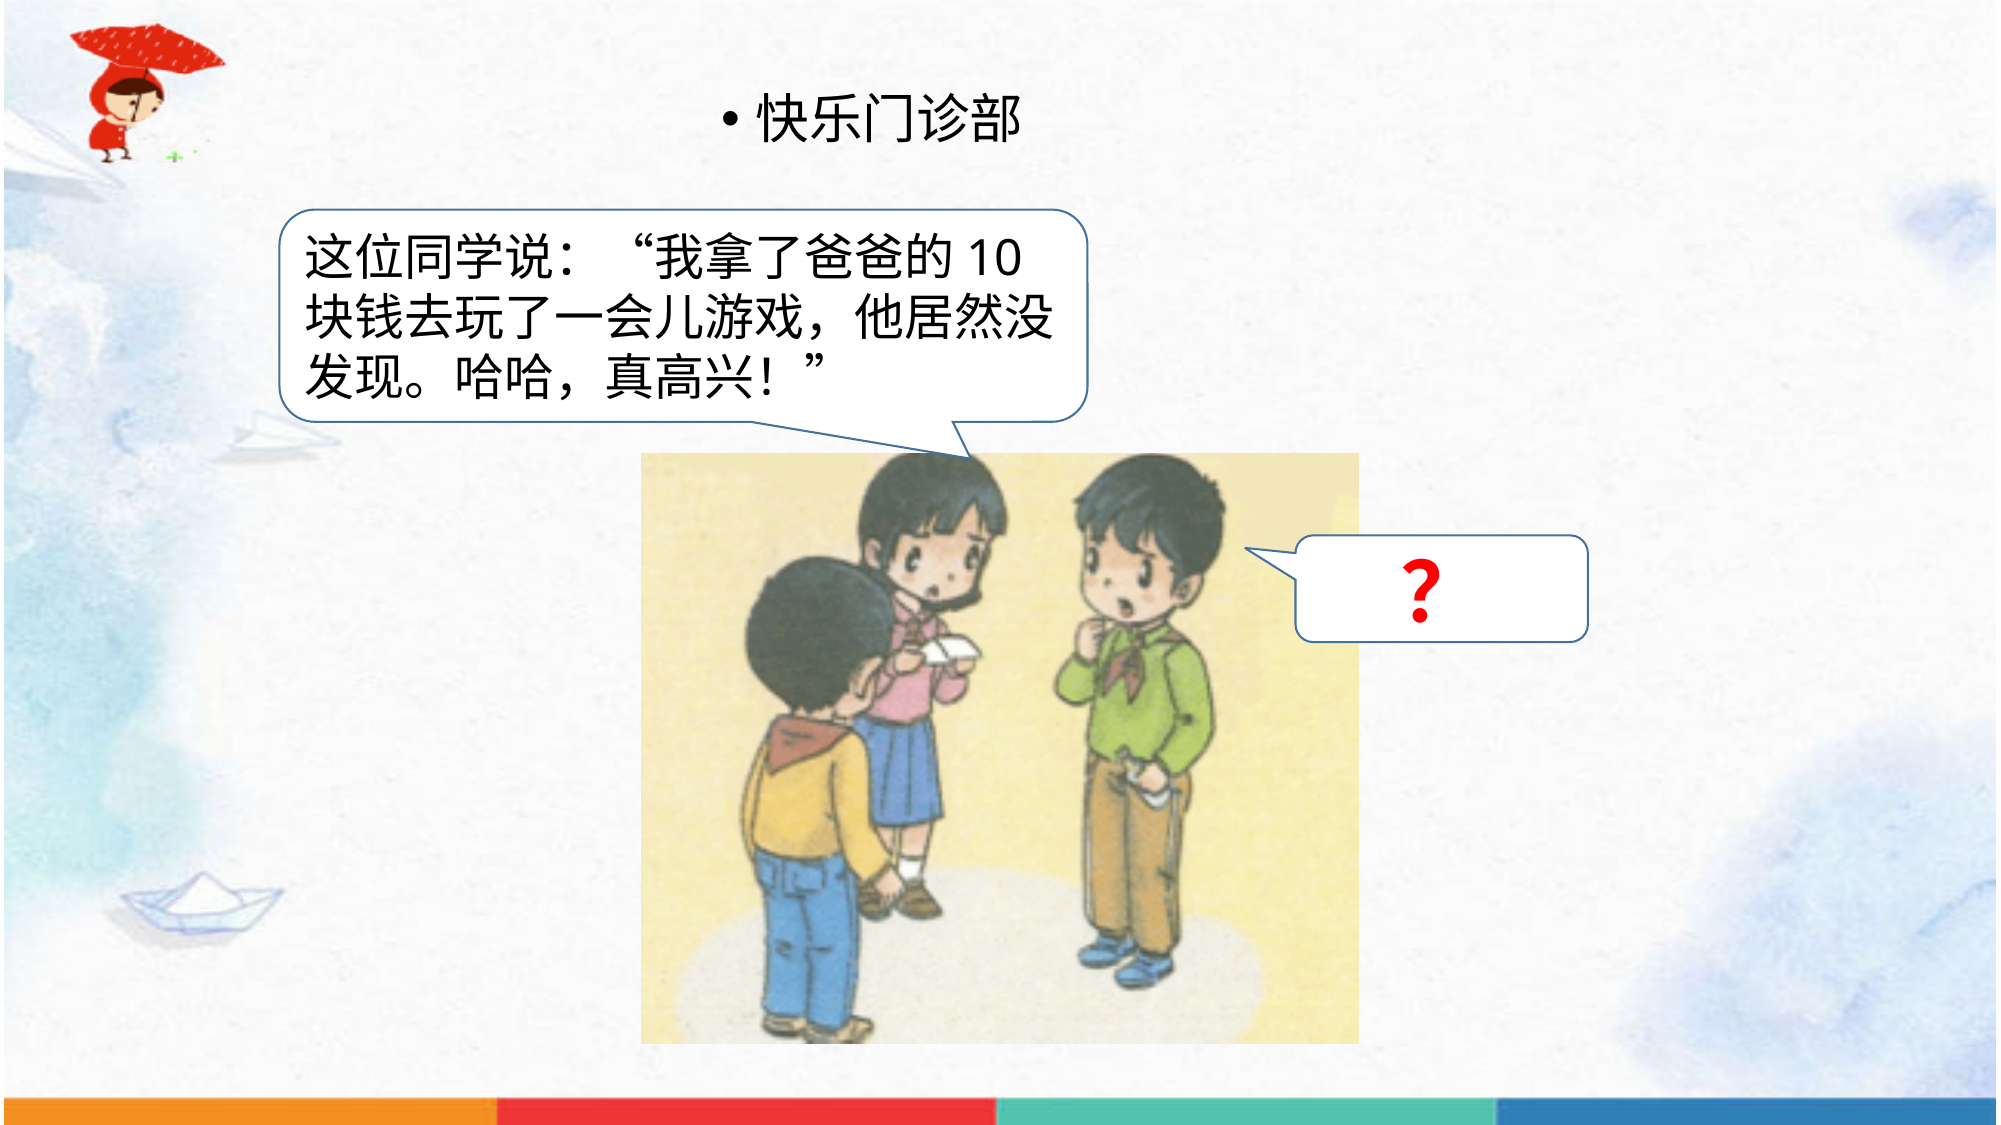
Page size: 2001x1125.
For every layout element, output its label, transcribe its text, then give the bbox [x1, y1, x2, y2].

picture [4, 0, 1996, 1125]
text_box 这位同学说：“我拿了爸爸的10块钱去玩了一会儿游戏，他居然没发现。哈哈，真高兴！” [278, 208, 1089, 453]
list 快乐门诊部 [705, 84, 2000, 159]
text_box ？ [1359, 534, 1589, 644]
